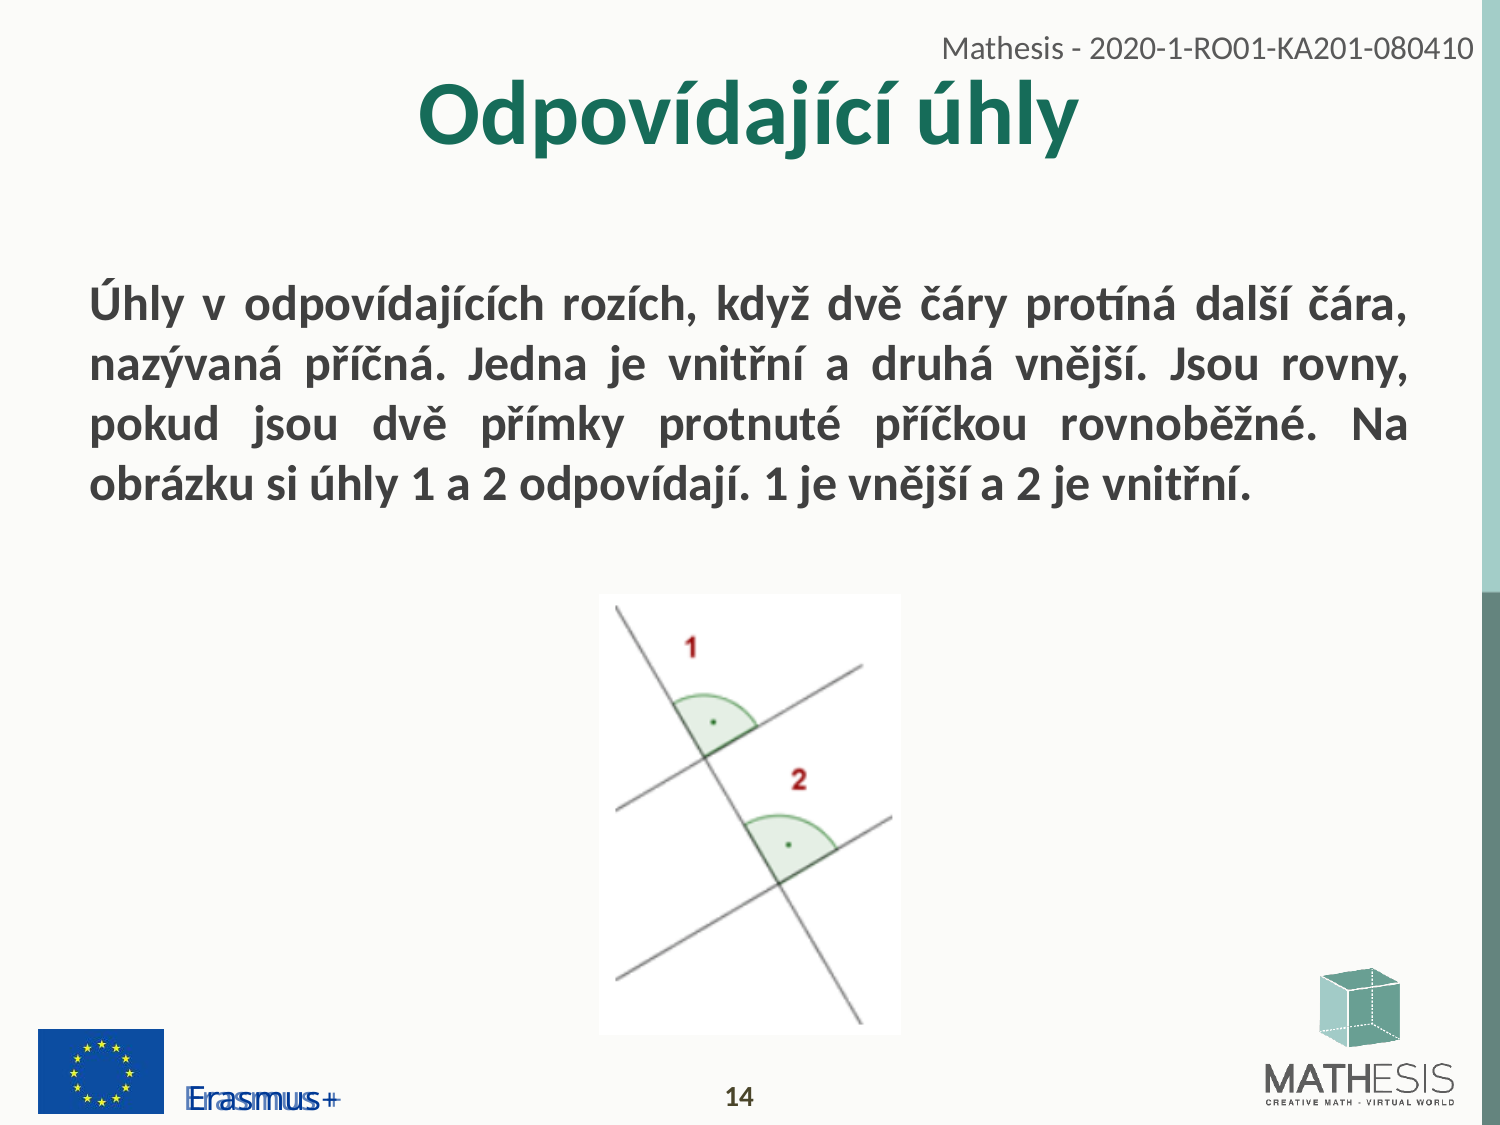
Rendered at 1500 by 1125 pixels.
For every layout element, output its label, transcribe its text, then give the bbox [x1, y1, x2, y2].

list Úhly v odpovídajících rozích, když dvě čáry protíná další čára, nazývaná příčná. Jedna je vnitřní a druhá vnější. Jsou rovny, pokud jsou dvě přímky protnuté příčkou rovnoběžné. Na obrázku si úhly 1 a 2 odpovídají. 1 je vnější a 2 je vnitřní. [75, 262, 1425, 1005]
picture [38, 1029, 164, 1114]
picture [599, 594, 901, 1036]
title Odpovídající úhly [75, 45, 1425, 233]
